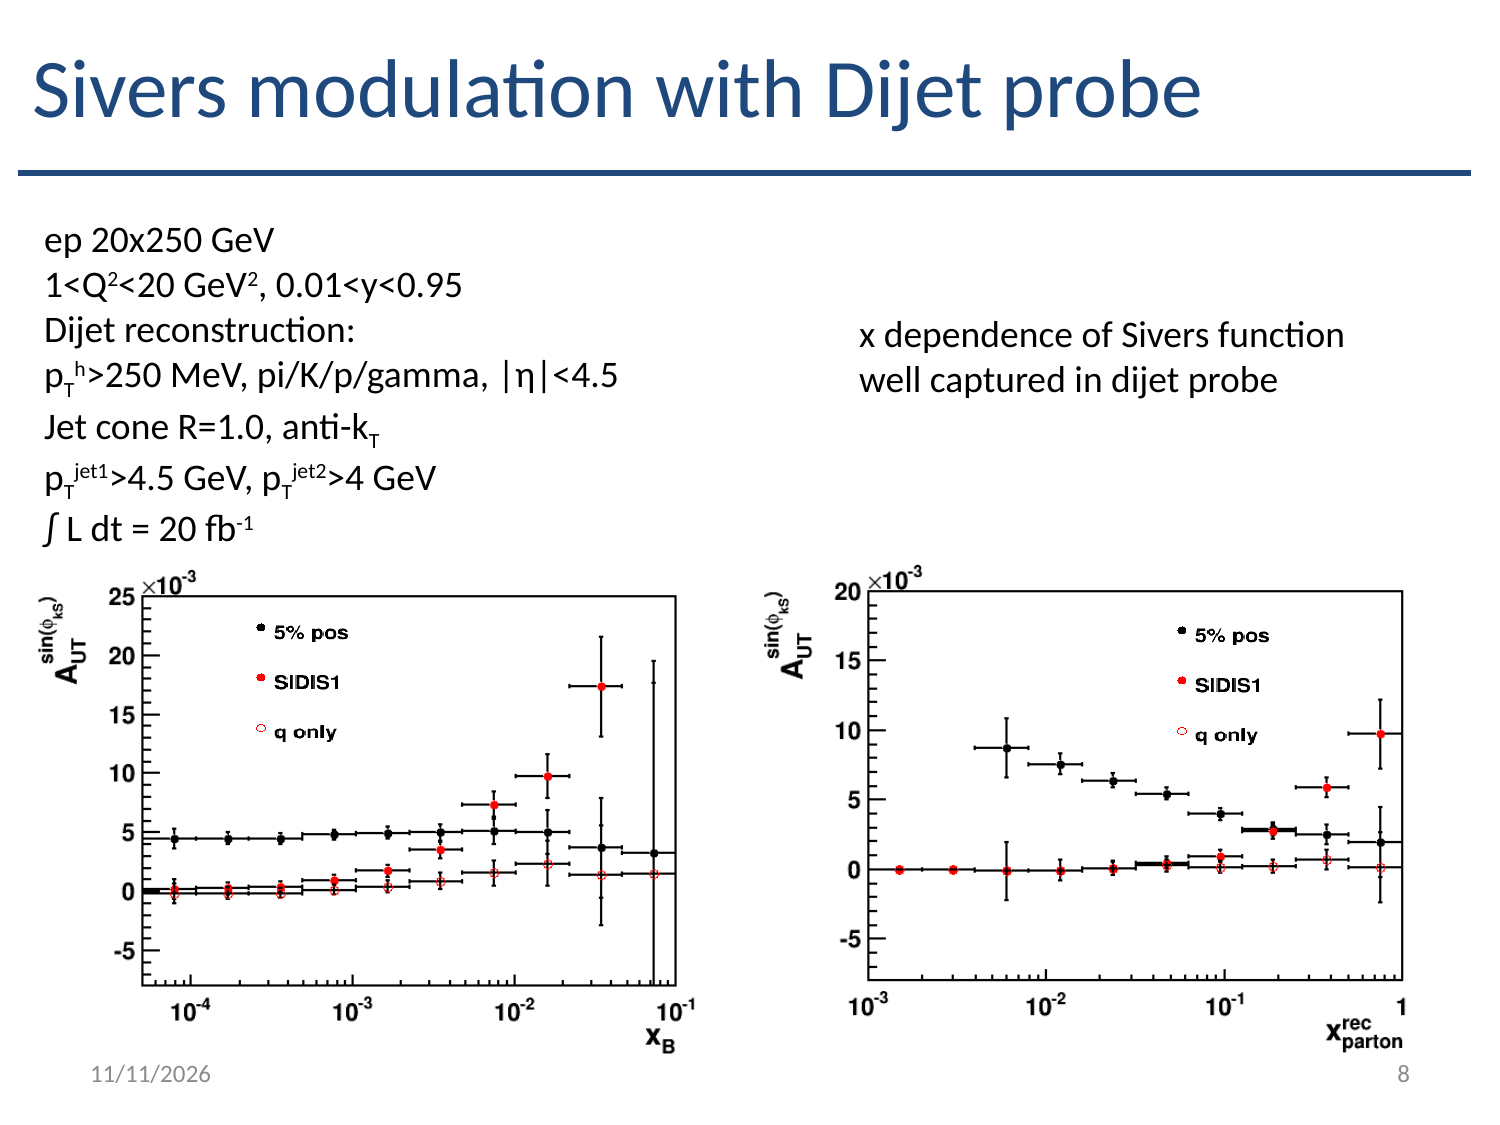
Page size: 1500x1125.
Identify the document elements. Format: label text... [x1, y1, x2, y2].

picture [32, 559, 715, 1059]
title Sivers modulation with Dijet probe [17, 7, 1483, 161]
slide_number 8 [1074, 1067, 1425, 1103]
text_box ep 20x250 GeV 1<Q2<20 GeV2, 0.01<y<0.95 Dijet reconstruction: pTh>250 MeV, pi/K/p/gamma, |η|<4.5 Jet cone R=1.0, anti-kT pTjet1>4.5 GeV, pTjet2>4 GeV ∫ L dt = 20 fb-1 [29, 208, 703, 557]
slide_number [75, 1066, 425, 1103]
picture [761, 554, 1434, 1059]
text_box x dependence of Sivers function well captured in dijet probe [844, 302, 1376, 408]
